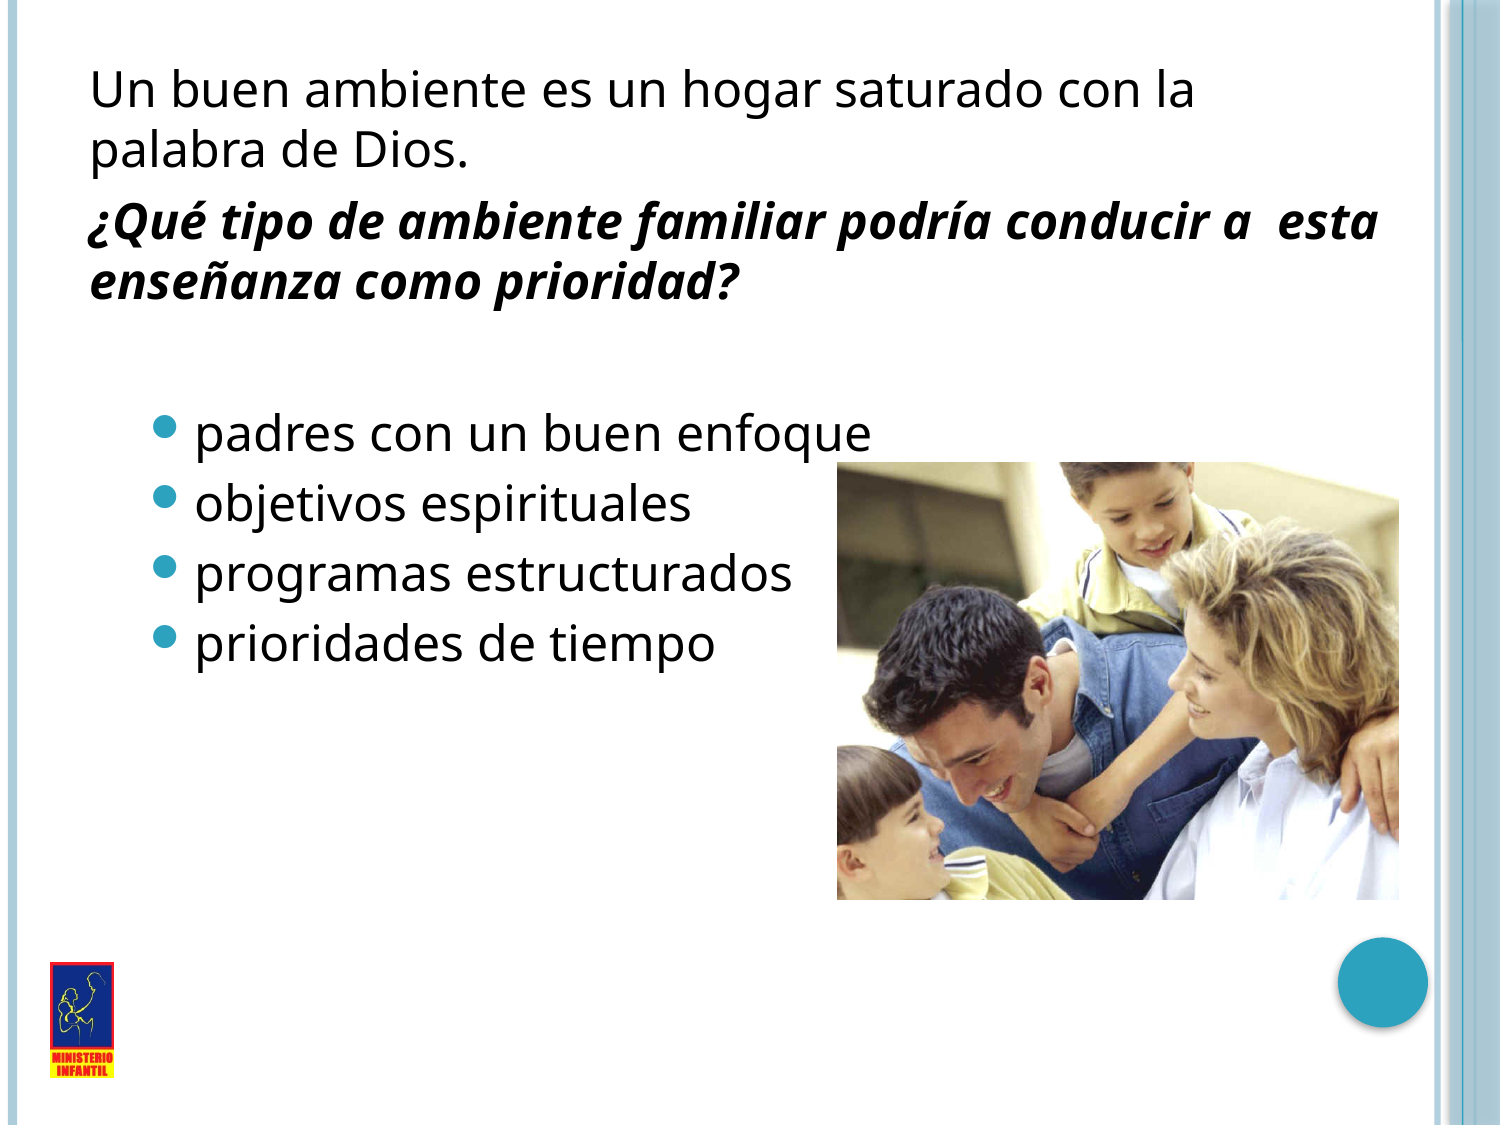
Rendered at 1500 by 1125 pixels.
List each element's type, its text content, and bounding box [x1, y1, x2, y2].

picture [49, 961, 115, 1079]
list Un buen ambiente es un hogar saturado con la palabra de Dios. ¿Qué tipo de ambiente familiar podría conducir a esta enseñanza como prioridad? padres con un buen enfoque objetivos espirituales programas estructurados prioridades de tiempo [75, 50, 1400, 1062]
picture [836, 461, 1399, 901]
